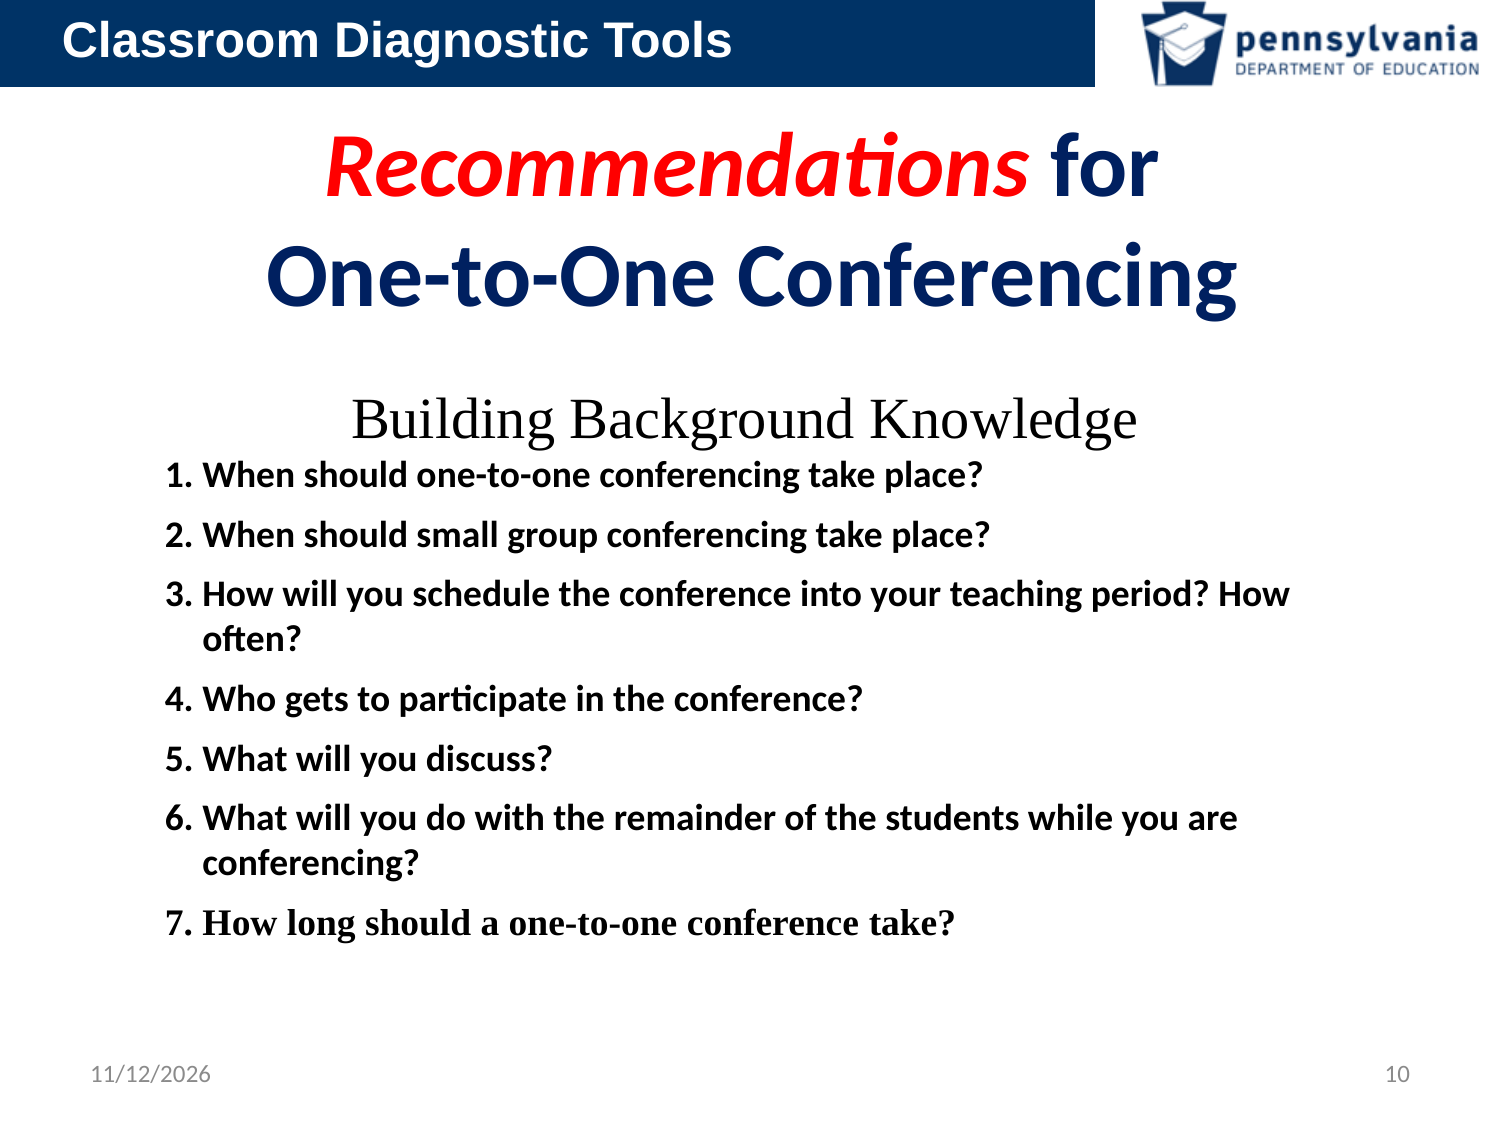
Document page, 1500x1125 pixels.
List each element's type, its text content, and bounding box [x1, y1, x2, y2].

picture [1134, 0, 1485, 90]
text_box Building Background Knowledge 1. When should one-to-one conferencing take place? 2. When should small group conferencing take place? 3. How will you schedule the conference into your teaching period? How often? 4. Who gets to participate in the conference? 5. What will you discuss? 6. What will you do with the remainder of the students while you are conferencing? 7. How long should a one-to-one conference take? [149, 302, 1340, 951]
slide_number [75, 1042, 425, 1103]
slide_number 10 [1074, 1042, 1425, 1103]
title Recommendations for One-to-One Conferencing [77, 125, 1428, 365]
